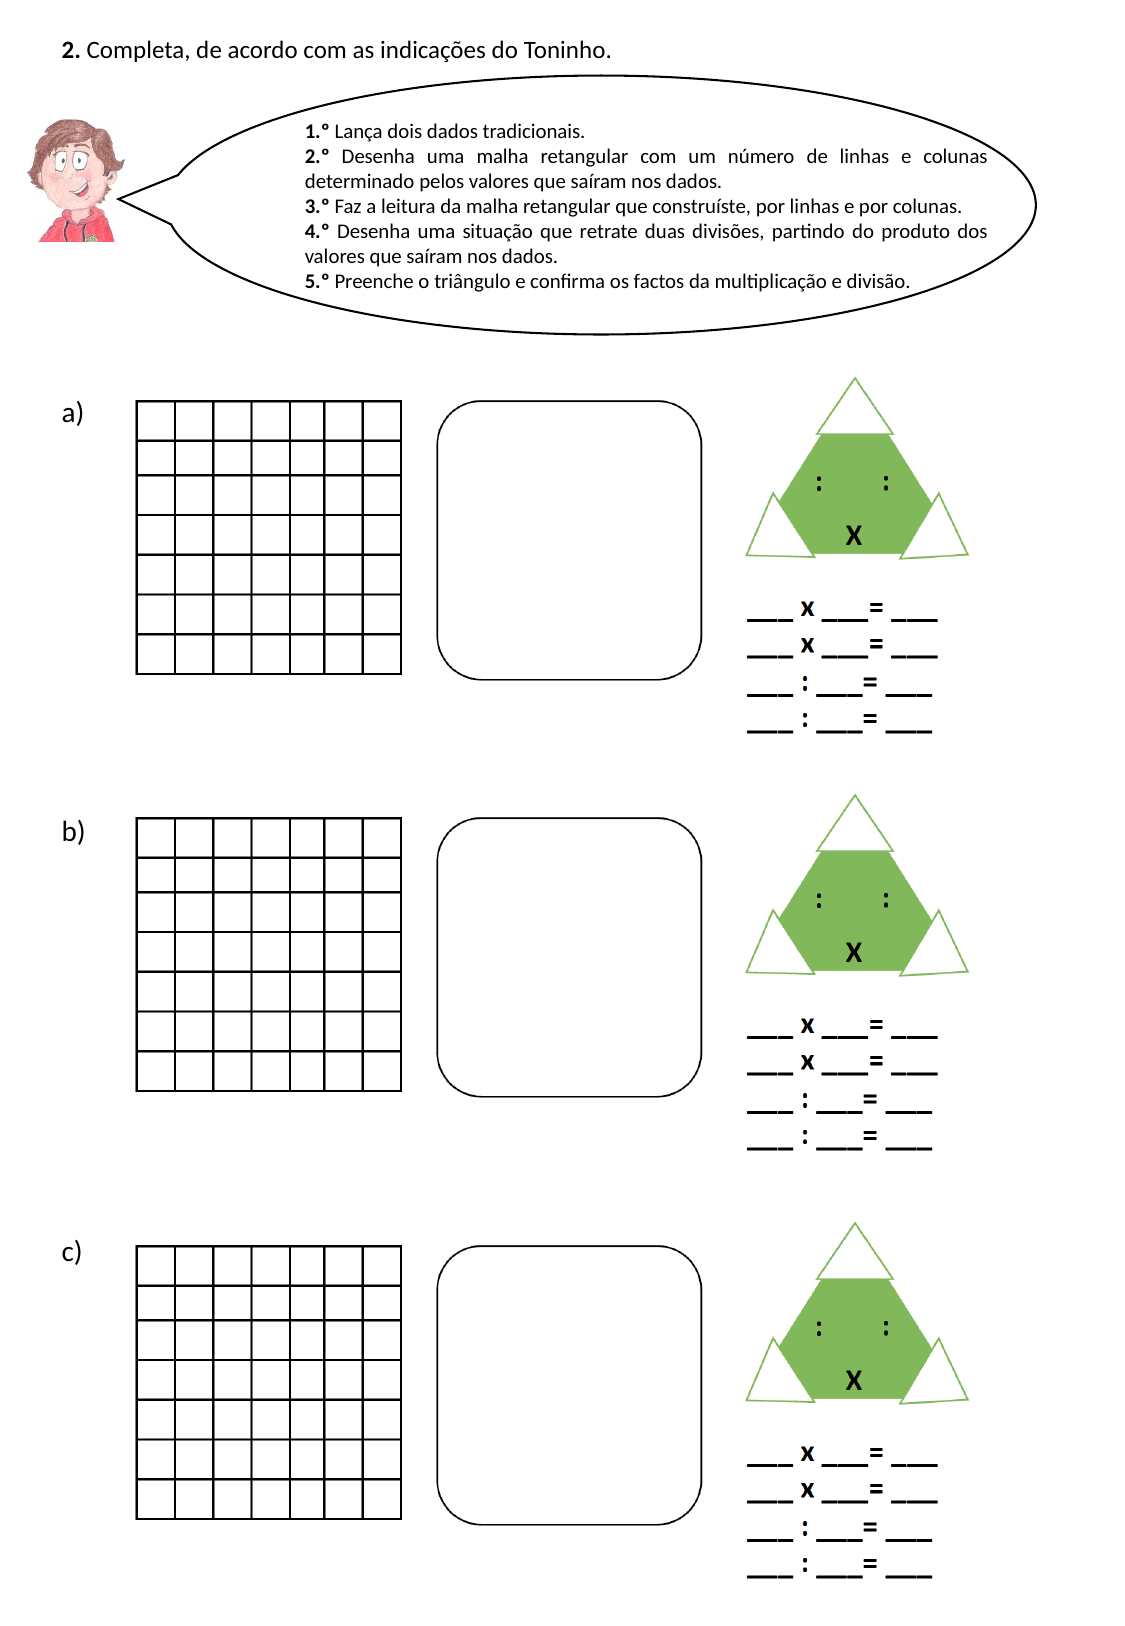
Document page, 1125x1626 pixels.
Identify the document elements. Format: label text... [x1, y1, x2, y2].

text_box 2. Completa, de acordo com as indicações do Toninho. a) b) c) [46, 26, 1075, 1275]
text_box [128, 74, 1037, 336]
picture [118, 786, 978, 1172]
picture [24, 114, 128, 242]
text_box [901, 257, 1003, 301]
picture [118, 1214, 978, 1600]
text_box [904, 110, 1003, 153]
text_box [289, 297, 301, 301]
picture [118, 369, 978, 755]
